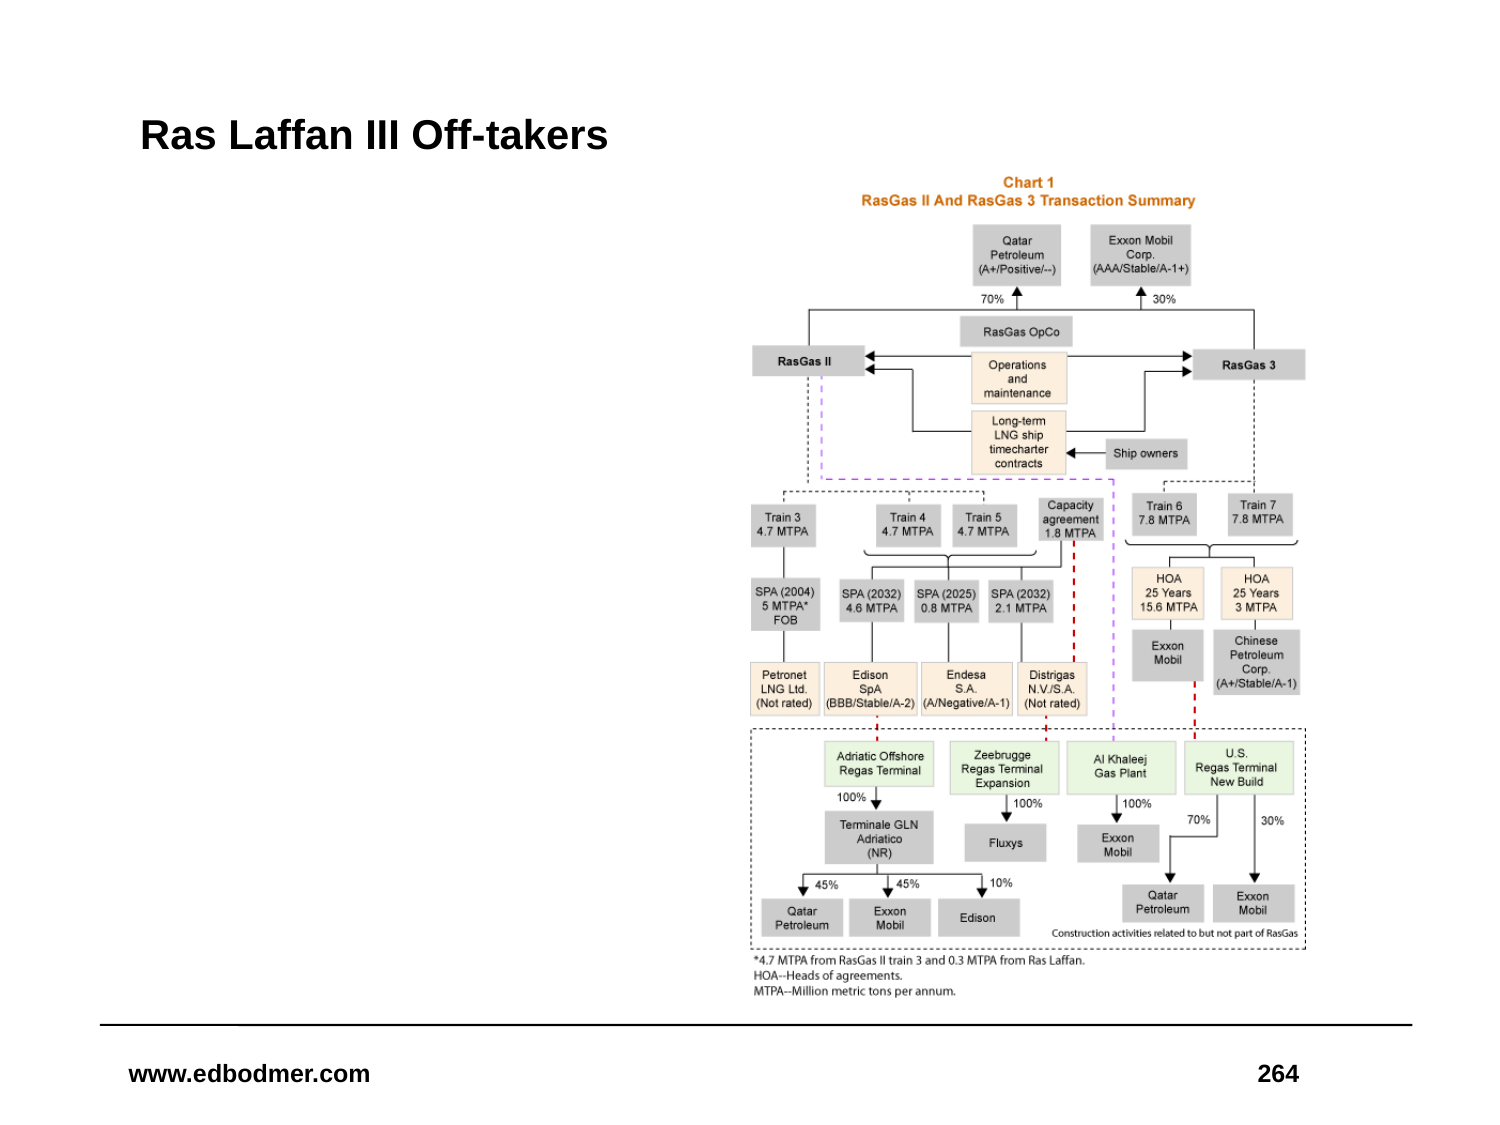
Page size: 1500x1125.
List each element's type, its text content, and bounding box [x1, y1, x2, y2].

picture [749, 174, 1306, 1014]
title Ras Laffan III Off-takers [125, 99, 1288, 225]
